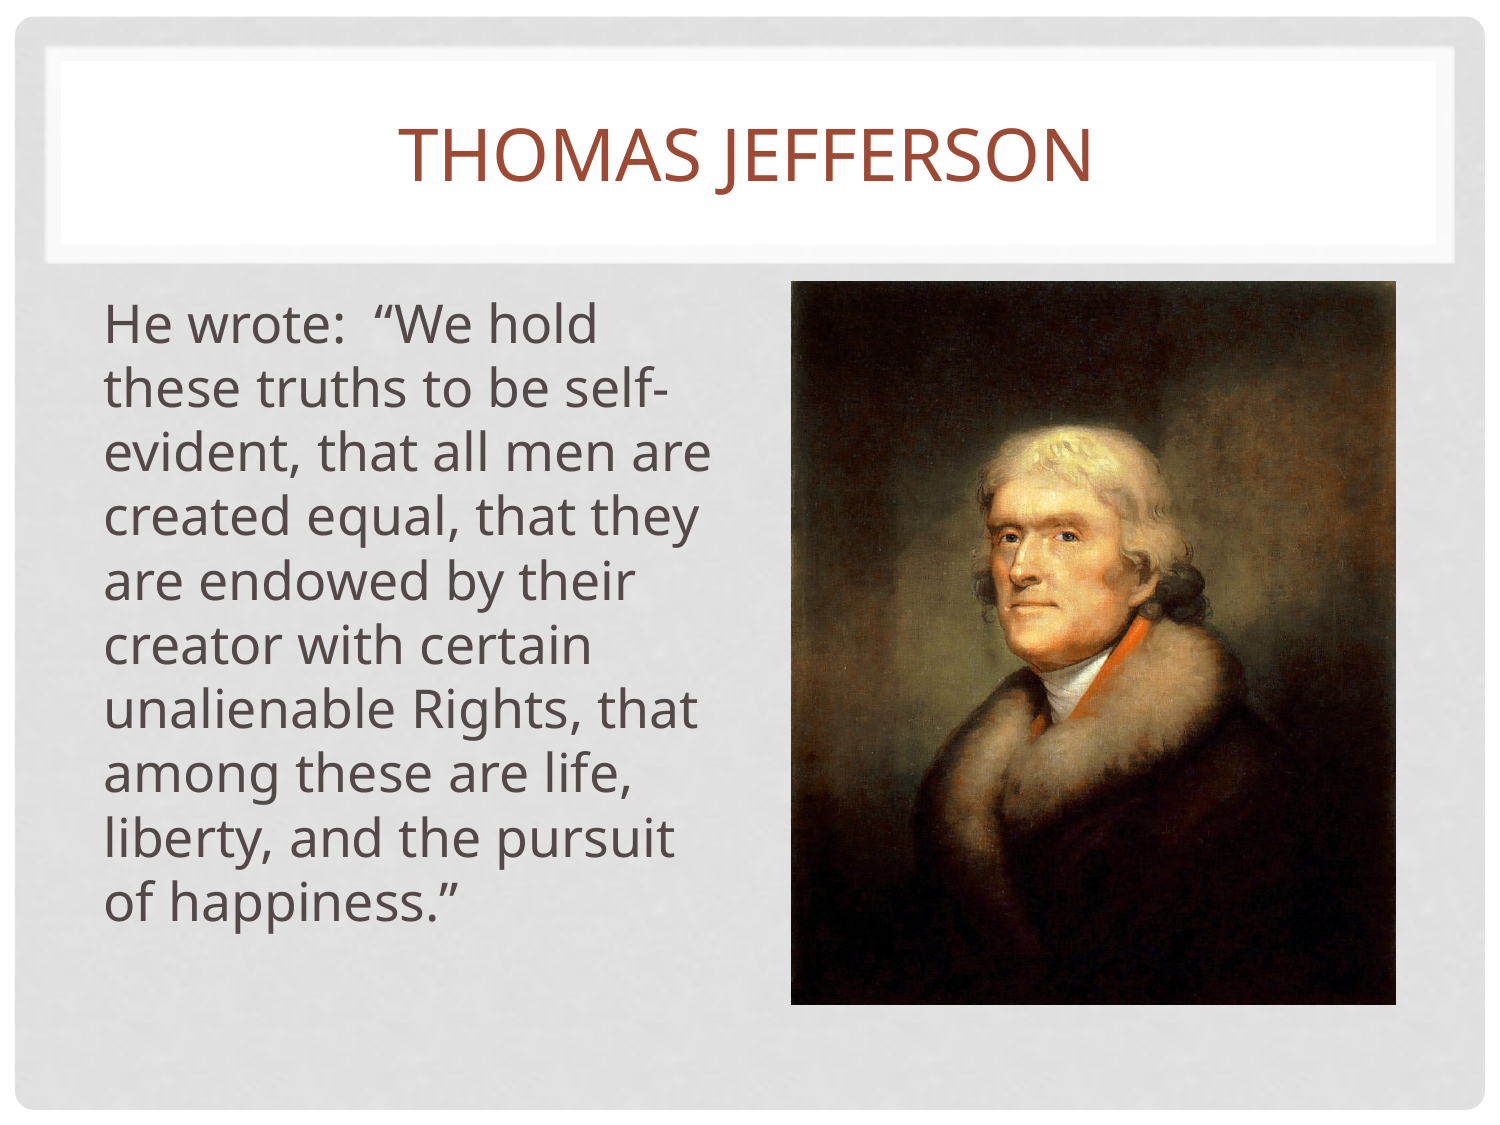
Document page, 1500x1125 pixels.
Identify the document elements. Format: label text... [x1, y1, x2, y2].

title Thomas jefferson [69, 66, 1425, 238]
list He wrote: “We hold these truths to be self-evident, that all men are created equal, that they are endowed by their creator with certain unalienable Rights, that among these are life, liberty, and the pursuit of happiness.” [69, 281, 733, 1005]
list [791, 281, 1396, 1006]
